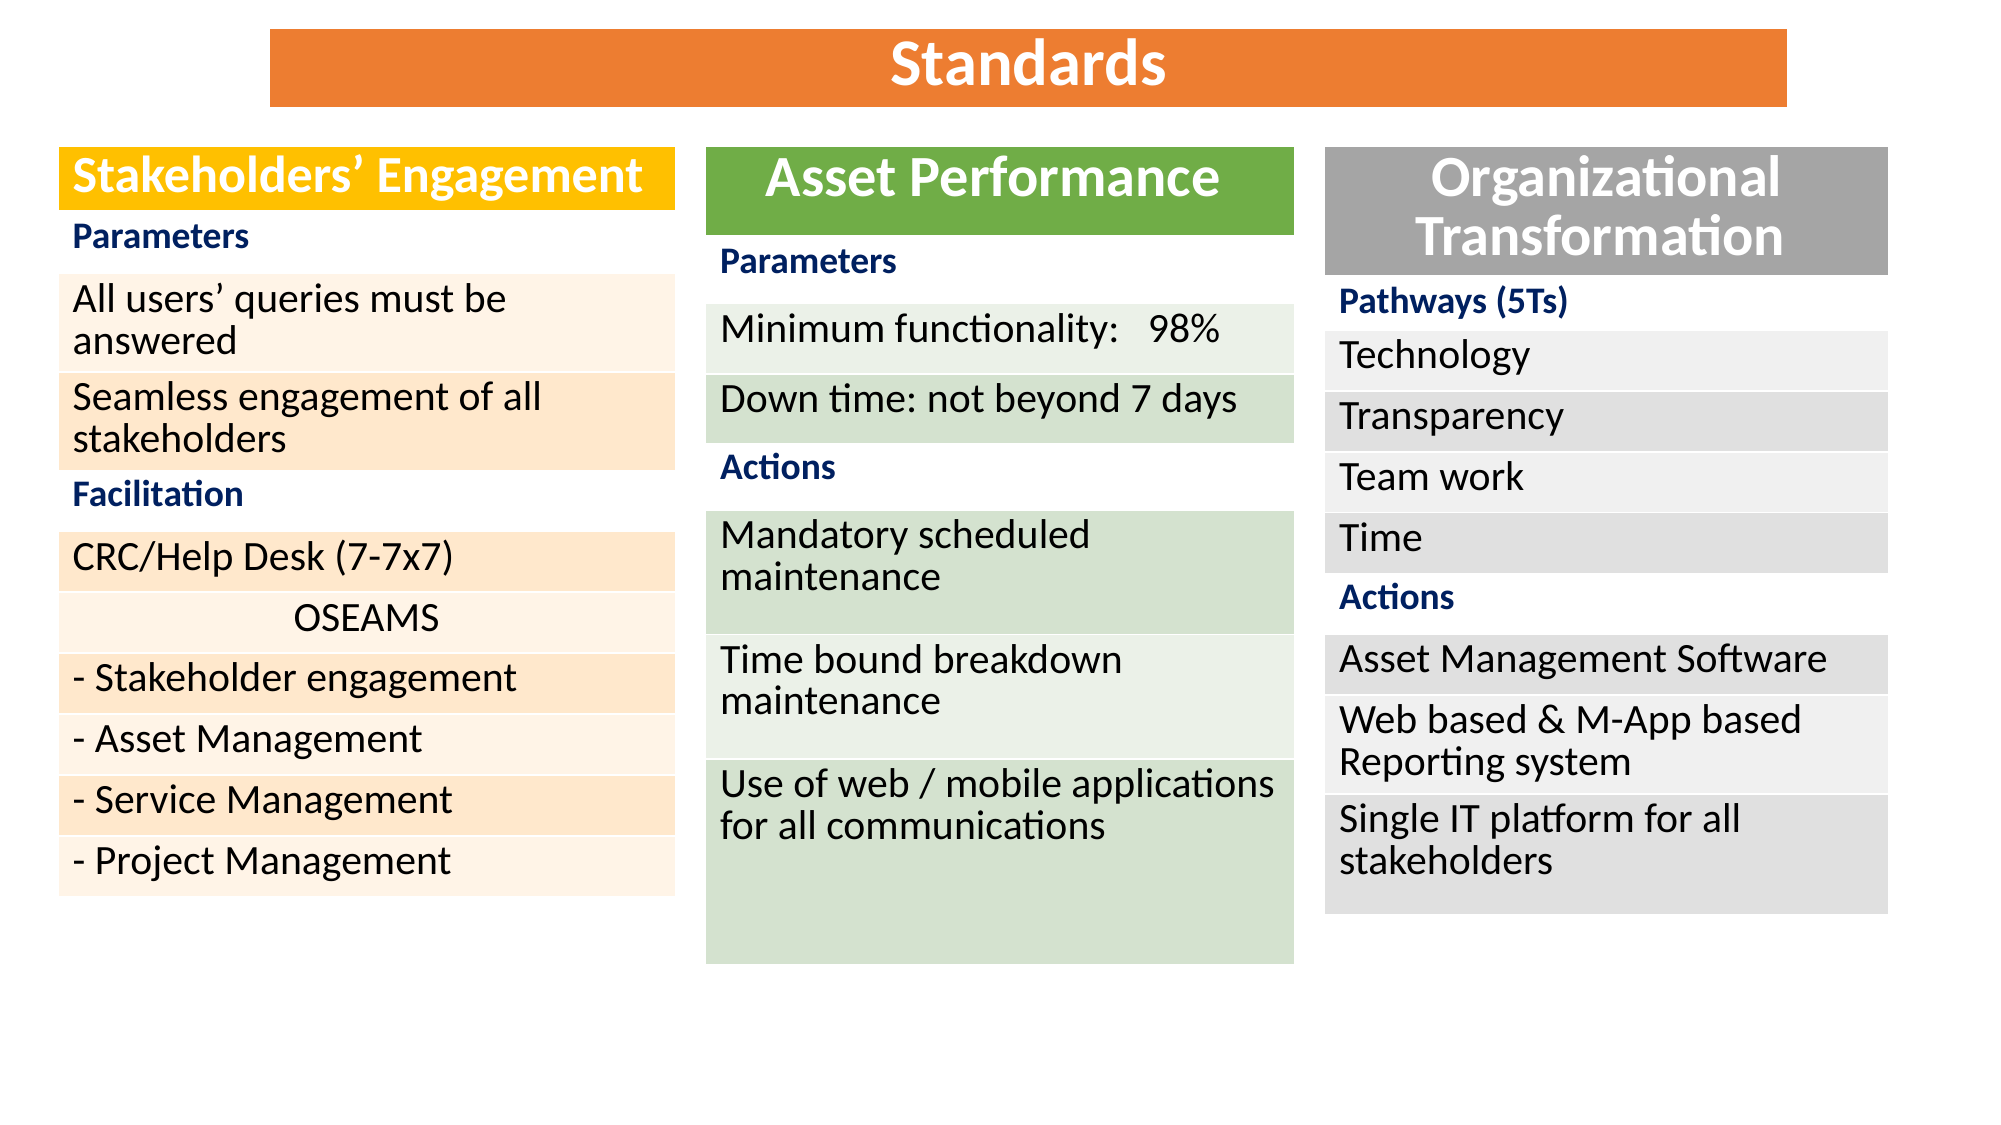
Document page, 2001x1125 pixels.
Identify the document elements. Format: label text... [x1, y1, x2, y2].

table_cell Time [1325, 513, 1888, 573]
table_cell CRC/Help Desk (7-7x7) [59, 532, 675, 591]
table_cell Parameters [59, 216, 675, 273]
table_cell Technology [1325, 331, 1888, 390]
table_cell - Stakeholder engagement [59, 654, 675, 713]
table_cell All users’ queries must be answered [59, 274, 675, 371]
table_cell Actions [1325, 574, 1888, 633]
table_cell Actions [706, 445, 1294, 509]
table_cell OSEAMS [59, 593, 675, 652]
table_cell Facilitation [59, 472, 675, 531]
table_cell Pathways (5Ts) [1325, 280, 1888, 329]
table_cell - Asset Management [59, 715, 675, 774]
table_cell Use of web / mobile applications for all communications [706, 760, 1294, 964]
table_cell Team work [1325, 453, 1888, 512]
table_cell Minimum functionality: 98% [706, 304, 1294, 373]
table_cell Mandatory scheduled maintenance [706, 511, 1294, 634]
table_header Stakeholders’ Engagement [59, 147, 675, 210]
table_cell - Project Management [59, 837, 675, 896]
table_cell Time bound breakdown maintenance [706, 635, 1294, 758]
table_cell Web based & M-App based Reporting system [1325, 696, 1888, 793]
table_header Asset Performance [706, 147, 1294, 235]
table_header Standards [270, 29, 1787, 107]
table_cell Transparency [1325, 392, 1888, 451]
table_cell Asset Management Software [1325, 635, 1888, 694]
table_cell Parameters [706, 240, 1294, 303]
table_cell - Service Management [59, 776, 675, 835]
table_cell Seamless engagement of all stakeholders [59, 373, 675, 470]
table_cell Single IT platform for all stakeholders [1325, 795, 1888, 914]
table_cell Down time: not beyond 7 days [706, 375, 1294, 443]
table_header Organizational Transformation [1325, 147, 1888, 275]
